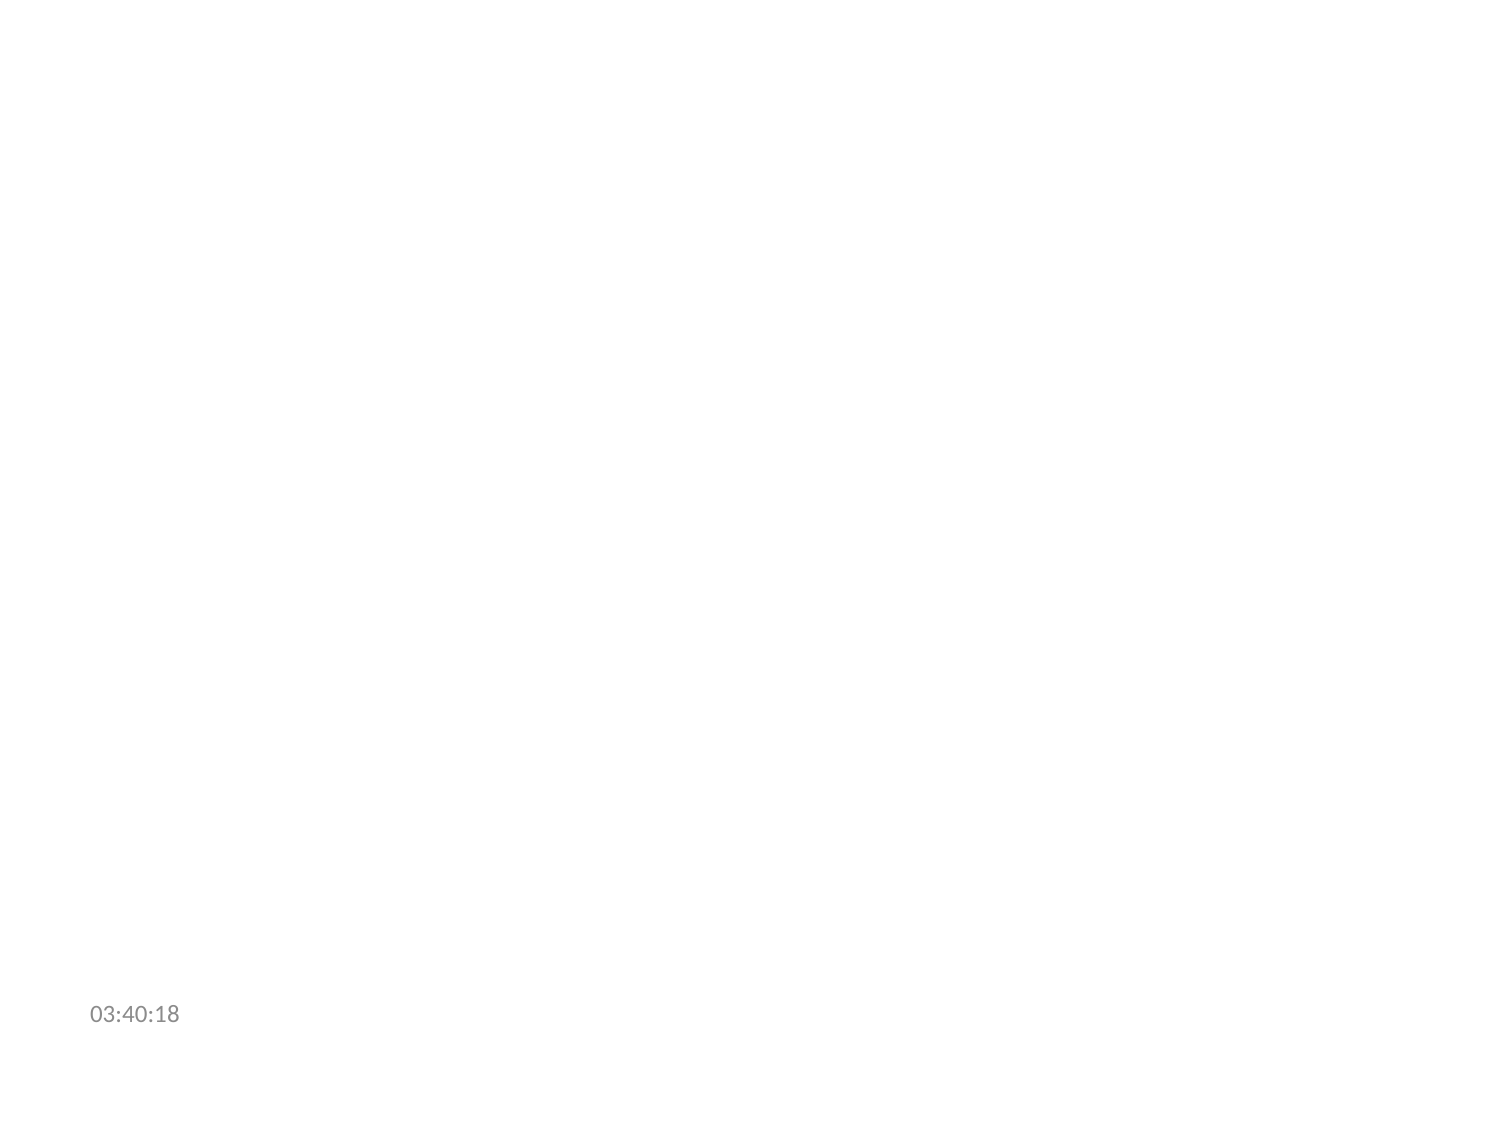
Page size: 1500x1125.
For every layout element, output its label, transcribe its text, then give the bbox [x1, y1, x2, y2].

text_box 15:35:09 [75, 982, 425, 1043]
